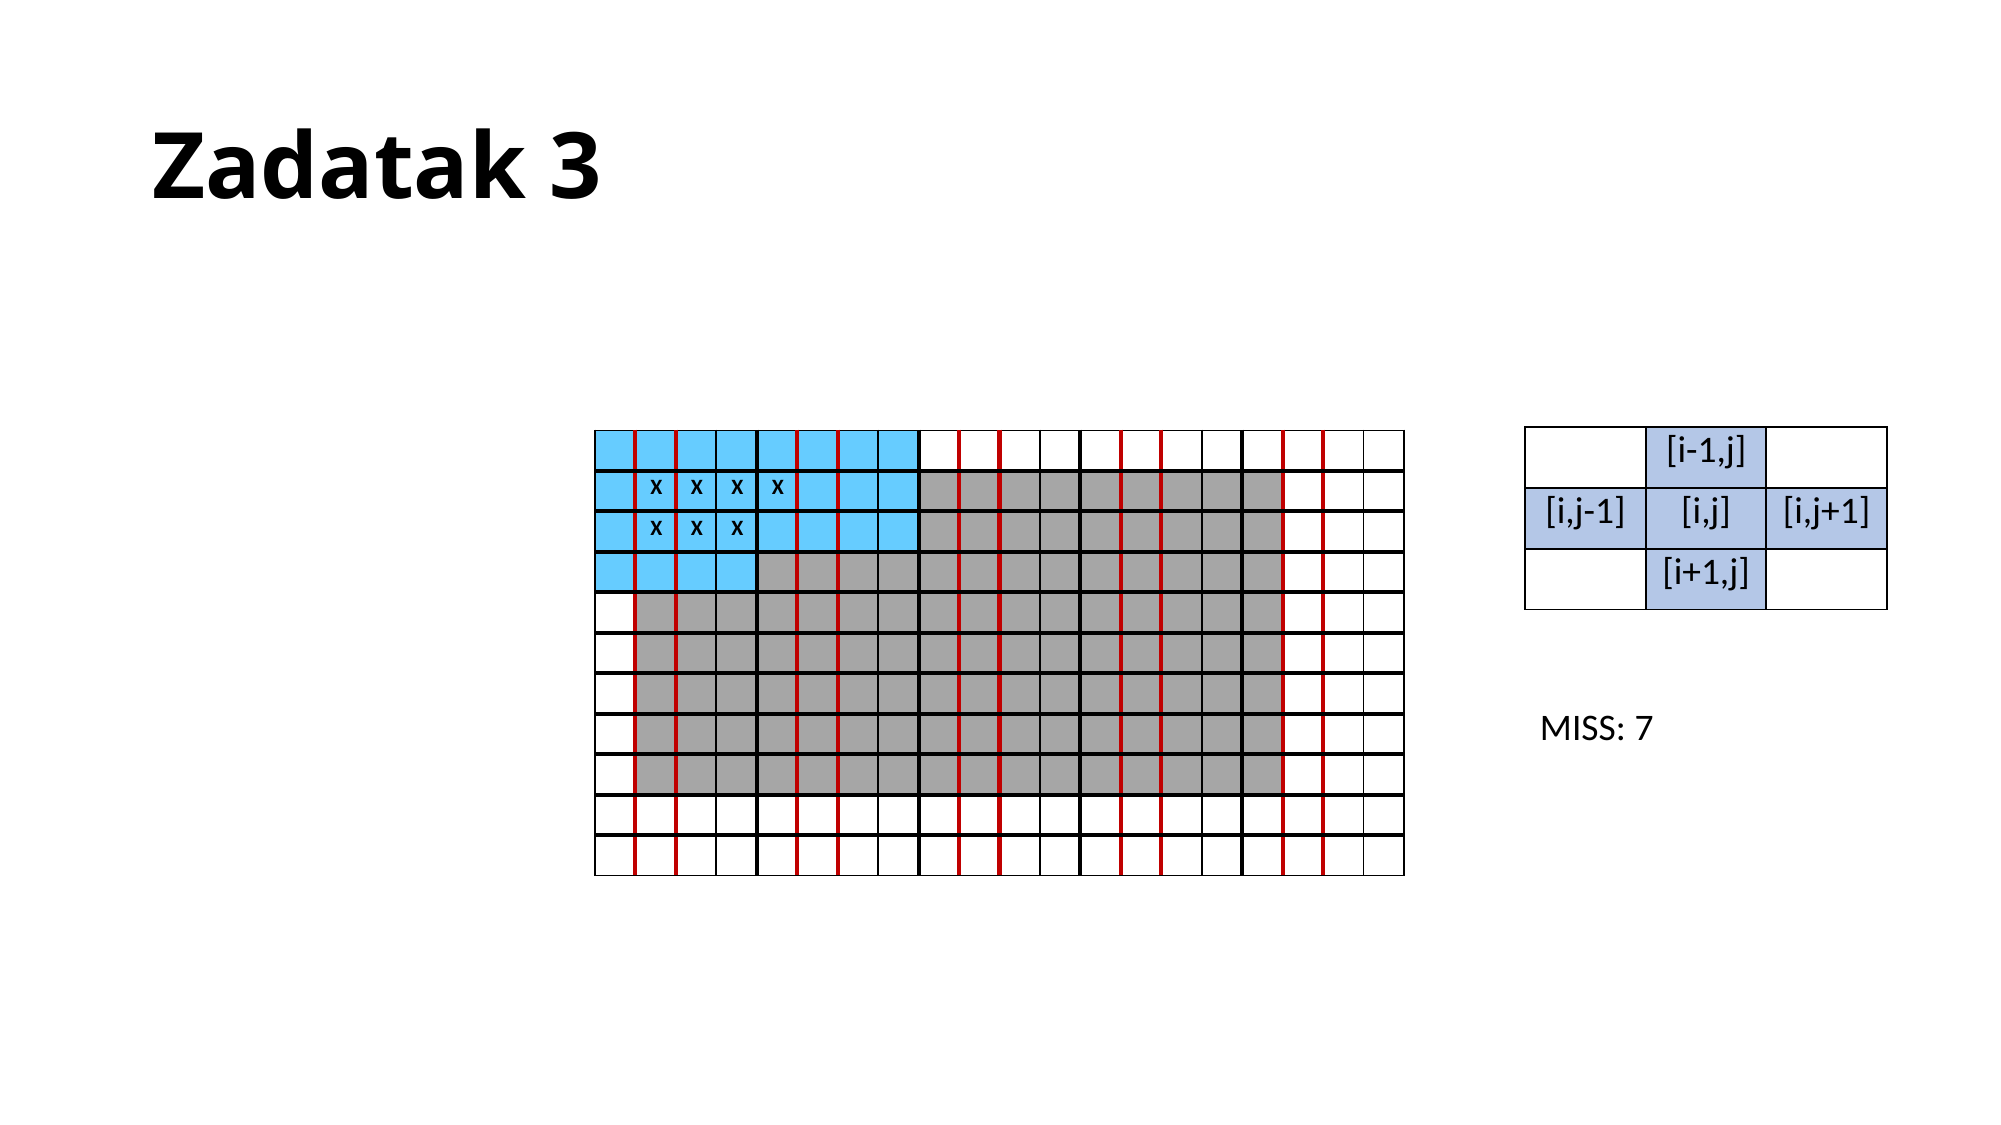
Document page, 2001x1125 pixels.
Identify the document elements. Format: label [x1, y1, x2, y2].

table_cell [717, 837, 755, 875]
table_cell [1002, 473, 1039, 509]
table_cell [1325, 797, 1363, 833]
table_cell [1203, 675, 1240, 712]
table_cell [637, 716, 674, 752]
table_cell [840, 837, 877, 875]
table_cell [879, 635, 917, 671]
table_cell [1285, 716, 1321, 752]
table_header [1203, 431, 1240, 469]
table_header [879, 431, 917, 469]
table_cell [961, 473, 997, 509]
table_cell [1123, 837, 1159, 875]
table_cell [879, 513, 917, 550]
table_cell [1123, 513, 1159, 550]
table_cell [879, 716, 917, 752]
table_cell [1325, 635, 1363, 671]
table_cell [799, 473, 836, 509]
table_cell [799, 756, 836, 793]
table_cell [759, 473, 795, 509]
table_cell [1244, 635, 1281, 671]
table_cell [1285, 837, 1321, 875]
table_cell [1163, 473, 1201, 509]
table_cell [1123, 716, 1159, 752]
table_cell [1041, 473, 1078, 509]
table_cell [921, 554, 957, 590]
table_cell [840, 594, 877, 631]
table_cell [1285, 635, 1321, 671]
table_cell [596, 756, 633, 793]
table_cell [1203, 635, 1240, 671]
table_cell [1123, 797, 1159, 833]
table_cell [1364, 716, 1403, 752]
table_cell [637, 837, 674, 875]
table_cell [1041, 756, 1078, 793]
table_cell [840, 675, 877, 712]
table_cell [1767, 550, 1886, 609]
table_cell [1325, 513, 1363, 550]
table_cell [717, 473, 755, 509]
table_cell [1203, 473, 1240, 509]
table_cell [637, 756, 674, 793]
table_cell [1123, 635, 1159, 671]
table_cell [921, 513, 957, 550]
table_cell [1163, 675, 1201, 712]
table_cell [1002, 635, 1039, 671]
table_cell [759, 513, 795, 550]
table_cell [1041, 635, 1078, 671]
table_cell [1082, 837, 1119, 875]
table_header [637, 431, 674, 469]
table_cell [961, 513, 997, 550]
table_cell [879, 554, 917, 590]
table_cell [1203, 554, 1240, 590]
table_cell [637, 473, 674, 509]
table_cell [596, 716, 633, 752]
table_cell [717, 554, 755, 590]
table_cell [1244, 716, 1281, 752]
table_cell [840, 756, 877, 793]
table_header [921, 431, 957, 469]
table_cell [921, 837, 957, 875]
table_cell [596, 675, 633, 712]
table_header [961, 431, 997, 469]
table_cell [1325, 554, 1363, 590]
table_cell [840, 635, 877, 671]
table_cell [799, 837, 836, 875]
table_cell [879, 594, 917, 631]
table_cell [1647, 550, 1765, 609]
table_cell [840, 554, 877, 590]
table_header [1041, 431, 1078, 469]
table_cell [1364, 473, 1403, 509]
table_cell [596, 837, 633, 875]
table_cell [921, 594, 957, 631]
table_cell [1285, 554, 1321, 590]
table_cell [596, 513, 633, 550]
table_header [1163, 431, 1201, 469]
table_cell [678, 554, 715, 590]
table_cell [1285, 513, 1321, 550]
table_cell [1244, 554, 1281, 590]
table_cell [1163, 635, 1201, 671]
table_cell [717, 594, 755, 631]
table_cell [1526, 550, 1645, 609]
table_cell [961, 756, 997, 793]
table_cell [1123, 473, 1159, 509]
table_cell [1002, 675, 1039, 712]
table_cell [1041, 716, 1078, 752]
table_cell [1041, 675, 1078, 712]
table_cell [1082, 675, 1119, 712]
table_cell [1285, 675, 1321, 712]
table_cell [1163, 513, 1201, 550]
table_cell [1526, 489, 1645, 548]
table_cell [1123, 756, 1159, 793]
table_cell [678, 716, 715, 752]
table_cell [637, 797, 674, 833]
table_header [1526, 428, 1645, 487]
table_cell [1041, 513, 1078, 550]
table_cell [1082, 554, 1119, 590]
table_header [717, 431, 755, 469]
table_cell [961, 837, 997, 875]
table_cell [879, 837, 917, 875]
table_cell [759, 716, 795, 752]
table_cell [1082, 635, 1119, 671]
table_cell [1364, 675, 1403, 712]
table_cell [1325, 756, 1363, 793]
table_cell [1203, 837, 1240, 875]
table_cell [1163, 554, 1201, 590]
table_cell [717, 797, 755, 833]
table_cell [799, 554, 836, 590]
table_cell [1002, 716, 1039, 752]
table_cell [1364, 554, 1403, 590]
table_cell [1002, 797, 1039, 833]
table_cell [961, 675, 997, 712]
table_cell [1364, 513, 1403, 550]
table_cell [1647, 489, 1765, 548]
table_cell [799, 513, 836, 550]
table_cell [840, 513, 877, 550]
table_cell [717, 675, 755, 712]
table_cell [1203, 756, 1240, 793]
table_cell [1041, 797, 1078, 833]
table_header [1082, 431, 1119, 469]
table_cell [759, 797, 795, 833]
table_cell [840, 797, 877, 833]
table_cell [961, 797, 997, 833]
table_cell [1163, 756, 1201, 793]
table_cell [678, 635, 715, 671]
table_header [678, 431, 715, 469]
table_cell [1002, 554, 1039, 590]
table_cell [799, 594, 836, 631]
table_cell [1203, 716, 1240, 752]
table_cell [1082, 473, 1119, 509]
table_cell [1002, 513, 1039, 550]
table_cell [637, 594, 674, 631]
table_cell [678, 594, 715, 631]
table_cell [1244, 513, 1281, 550]
table_cell [759, 756, 795, 793]
table_cell [1285, 756, 1321, 793]
table_cell [1285, 797, 1321, 833]
table_cell [1244, 594, 1281, 631]
table_cell [921, 797, 957, 833]
table_cell [1203, 594, 1240, 631]
table_header [1767, 428, 1886, 487]
table_cell [921, 473, 957, 509]
table_header [1364, 431, 1403, 469]
table_header [596, 431, 633, 469]
table_cell [717, 513, 755, 550]
table_header [1002, 431, 1039, 469]
table_cell [1244, 797, 1281, 833]
table_header [840, 431, 877, 469]
table_cell [921, 756, 957, 793]
table_cell [921, 675, 957, 712]
table_cell [1002, 594, 1039, 631]
table_cell [1082, 797, 1119, 833]
table_cell [1163, 594, 1201, 631]
table_cell [1244, 756, 1281, 793]
table_cell [1364, 837, 1403, 875]
table_cell [1285, 594, 1321, 631]
table_cell [678, 473, 715, 509]
table_header [1647, 428, 1765, 487]
table_cell [717, 635, 755, 671]
table_cell [1123, 594, 1159, 631]
table_cell [1082, 716, 1119, 752]
table_cell [637, 554, 674, 590]
table_cell [1325, 716, 1363, 752]
table_header [1325, 431, 1363, 469]
table_cell [961, 716, 997, 752]
table_cell [921, 635, 957, 671]
table_cell [1203, 797, 1240, 833]
table_cell [1123, 675, 1159, 712]
table_cell [678, 797, 715, 833]
table_header [799, 431, 836, 469]
table_cell [1203, 513, 1240, 550]
table_cell [1364, 594, 1403, 631]
table_cell [1244, 675, 1281, 712]
table_cell [1163, 837, 1201, 875]
table_cell [840, 473, 877, 509]
table_cell [596, 797, 633, 833]
table_cell [1041, 594, 1078, 631]
title [137, 59, 1863, 278]
table_cell [1767, 489, 1886, 548]
table_cell [961, 554, 997, 590]
table_cell [879, 797, 917, 833]
table_cell [637, 635, 674, 671]
table_cell [1002, 837, 1039, 875]
table_cell [799, 716, 836, 752]
table_cell [799, 675, 836, 712]
table_cell [961, 594, 997, 631]
table_cell [1364, 635, 1403, 671]
table_cell [717, 756, 755, 793]
table_cell [1041, 554, 1078, 590]
table_cell [678, 675, 715, 712]
table_cell [1244, 837, 1281, 875]
table_cell [1163, 716, 1201, 752]
table_cell [717, 716, 755, 752]
table_cell [1244, 473, 1281, 509]
table_cell [879, 473, 917, 509]
table_cell [840, 716, 877, 752]
table_cell [637, 513, 674, 550]
table_cell [1325, 473, 1363, 509]
table_cell [596, 635, 633, 671]
table_cell [1082, 594, 1119, 631]
table_cell [1325, 837, 1363, 875]
table_cell [799, 635, 836, 671]
table_cell [1041, 837, 1078, 875]
table_cell [759, 837, 795, 875]
table_cell [1325, 594, 1363, 631]
table_cell [678, 756, 715, 793]
table_header [1244, 431, 1281, 469]
table_cell [1082, 756, 1119, 793]
table_cell [799, 797, 836, 833]
table_cell [961, 635, 997, 671]
table_cell [759, 675, 795, 712]
table_cell [678, 513, 715, 550]
table_cell [596, 554, 633, 590]
table_header [759, 431, 795, 469]
table_cell [1325, 675, 1363, 712]
table_cell [759, 554, 795, 590]
table_header [1285, 431, 1321, 469]
table_cell [596, 473, 633, 509]
table_cell [678, 837, 715, 875]
table_cell [759, 594, 795, 631]
table_cell [1364, 756, 1403, 793]
table_cell [1123, 554, 1159, 590]
table_cell [921, 716, 957, 752]
table_cell [879, 675, 917, 712]
table_cell [1163, 797, 1201, 833]
table_cell [596, 594, 633, 631]
table_cell [637, 675, 674, 712]
table_cell [879, 756, 917, 793]
table_cell [759, 635, 795, 671]
table_cell [1002, 756, 1039, 793]
table_cell [1364, 797, 1403, 833]
table_cell [1285, 473, 1321, 509]
table_cell [1082, 513, 1119, 550]
text_box [1525, 695, 1887, 755]
table_header [1123, 431, 1159, 469]
